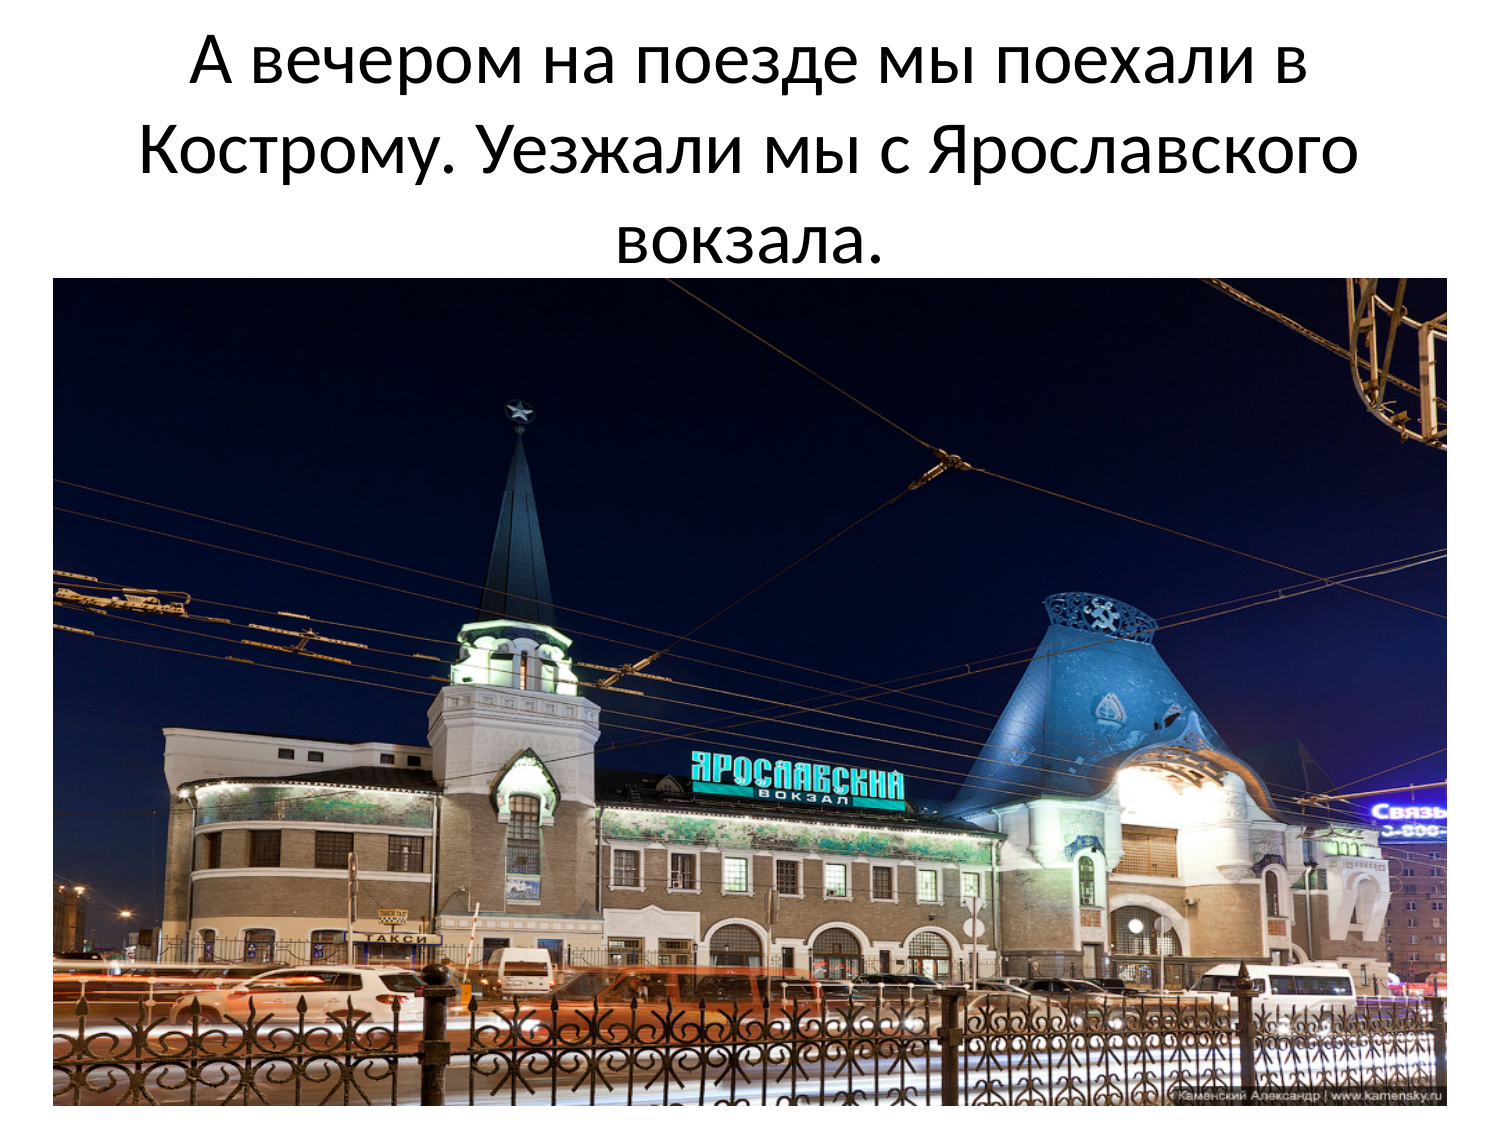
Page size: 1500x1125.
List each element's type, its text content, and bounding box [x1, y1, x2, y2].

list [52, 278, 1448, 1107]
title А вечером на поезде мы поехали в Кострому. Уезжали мы с Ярославского вокзала. [75, 19, 1425, 268]
